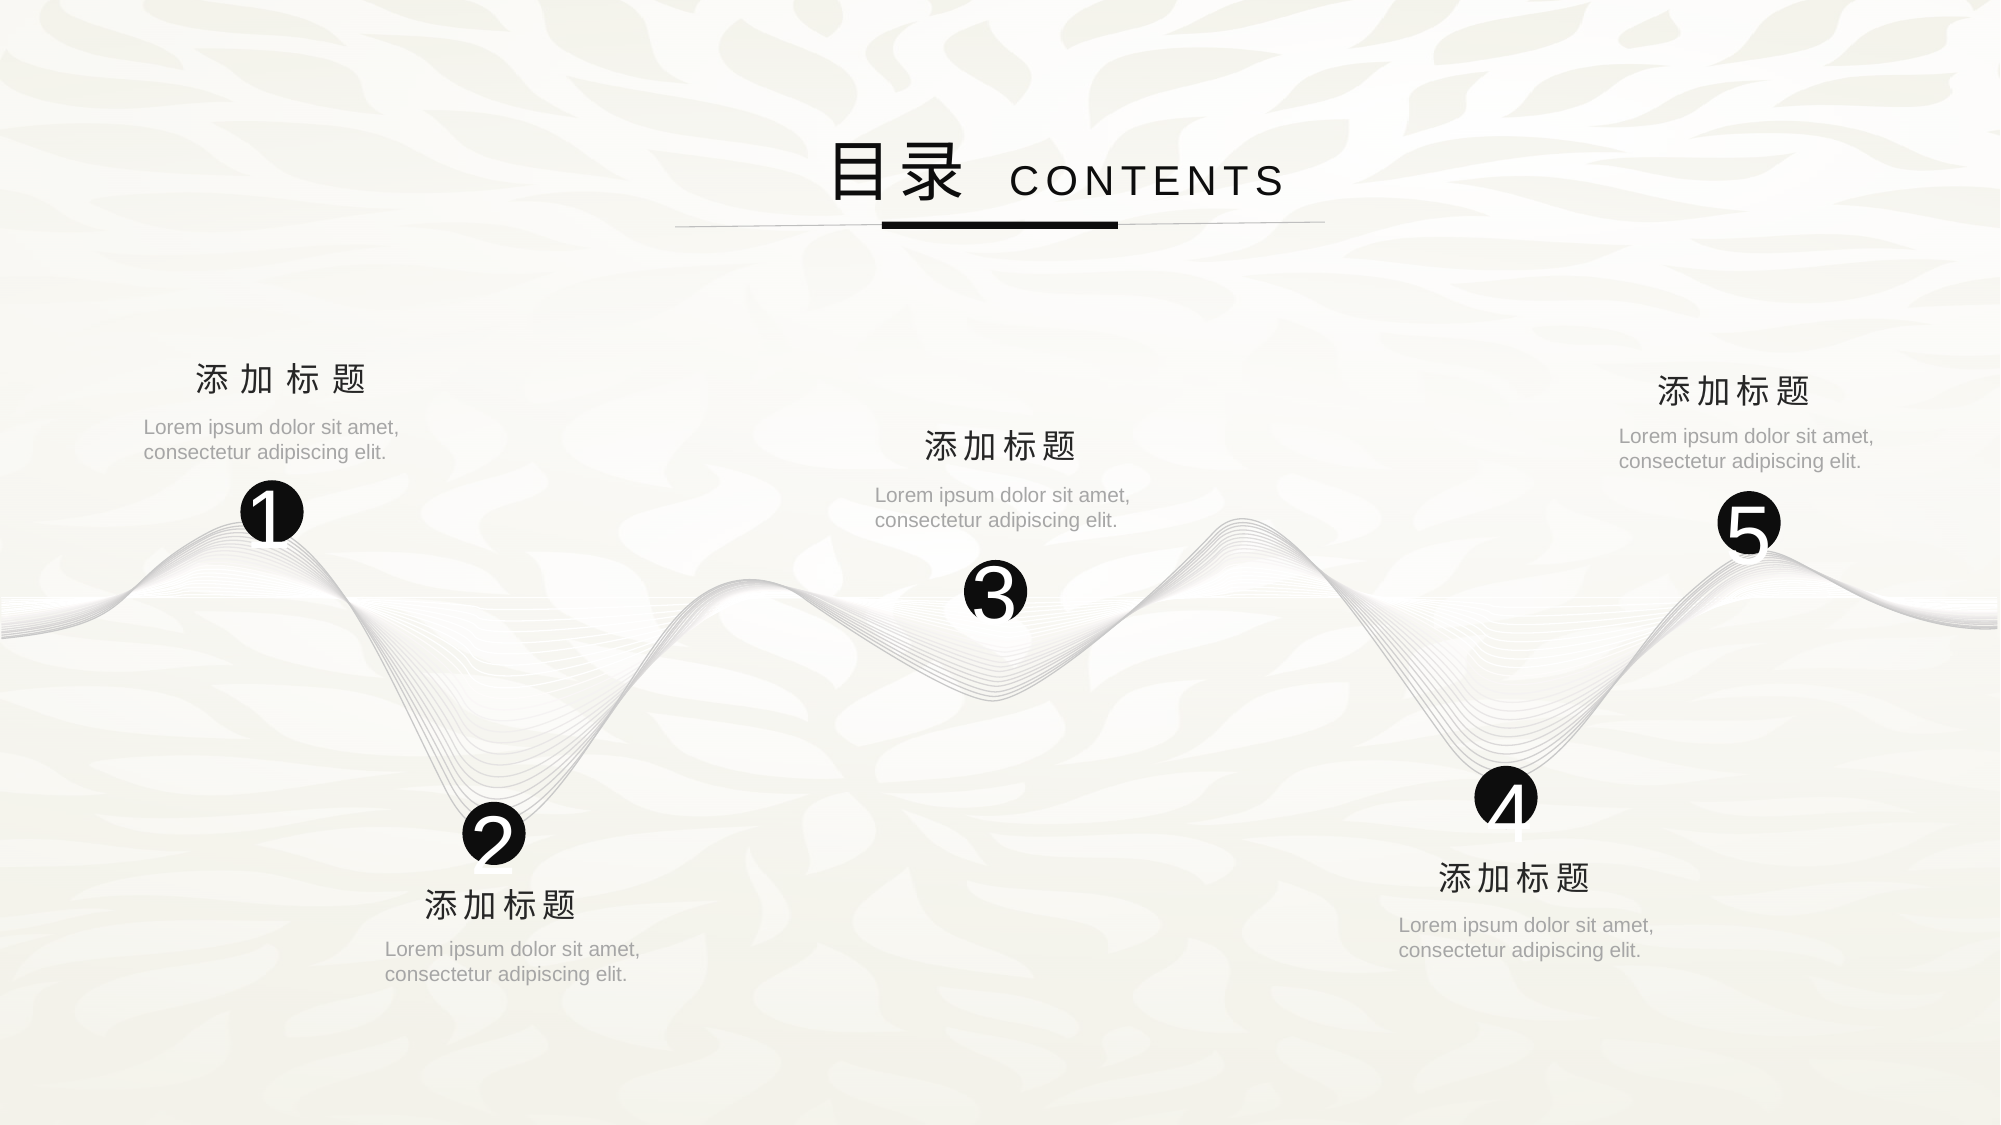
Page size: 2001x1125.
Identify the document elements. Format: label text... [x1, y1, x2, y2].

text_box 3 [956, 539, 1005, 649]
text_box 1 [230, 471, 307, 573]
text_box 添加标题 [1404, 849, 1624, 904]
text_box 添加标题 [875, 417, 1126, 473]
text_box Lorem ipsum dolor sit amet, consectetur adipiscing elit. [859, 474, 1184, 539]
text_box 5 [1711, 480, 1788, 589]
text_box [881, 226, 1119, 230]
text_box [675, 223, 1000, 227]
text_box 目录 CONTENTS [811, 121, 1374, 217]
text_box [999, 222, 1325, 226]
text_box Lorem ipsum dolor sit amet, consectetur adipiscing elit. [1383, 904, 1727, 970]
text_box Lorem ipsum dolor sit amet, consectetur adipiscing elit. [370, 928, 736, 994]
text_box Lorem ipsum dolor sit amet, consectetur adipiscing elit. [1603, 414, 1906, 480]
text_box 添加标题 [147, 350, 414, 406]
text_box 2 [456, 784, 532, 876]
text_box 添加标题 [1613, 363, 1854, 414]
text_box 4 [1471, 751, 1548, 849]
text_box [1005, 560, 1029, 623]
text_box 添加标题 [380, 876, 620, 928]
text_box Lorem ipsum dolor sit amet, consectetur adipiscing elit. [129, 406, 492, 471]
